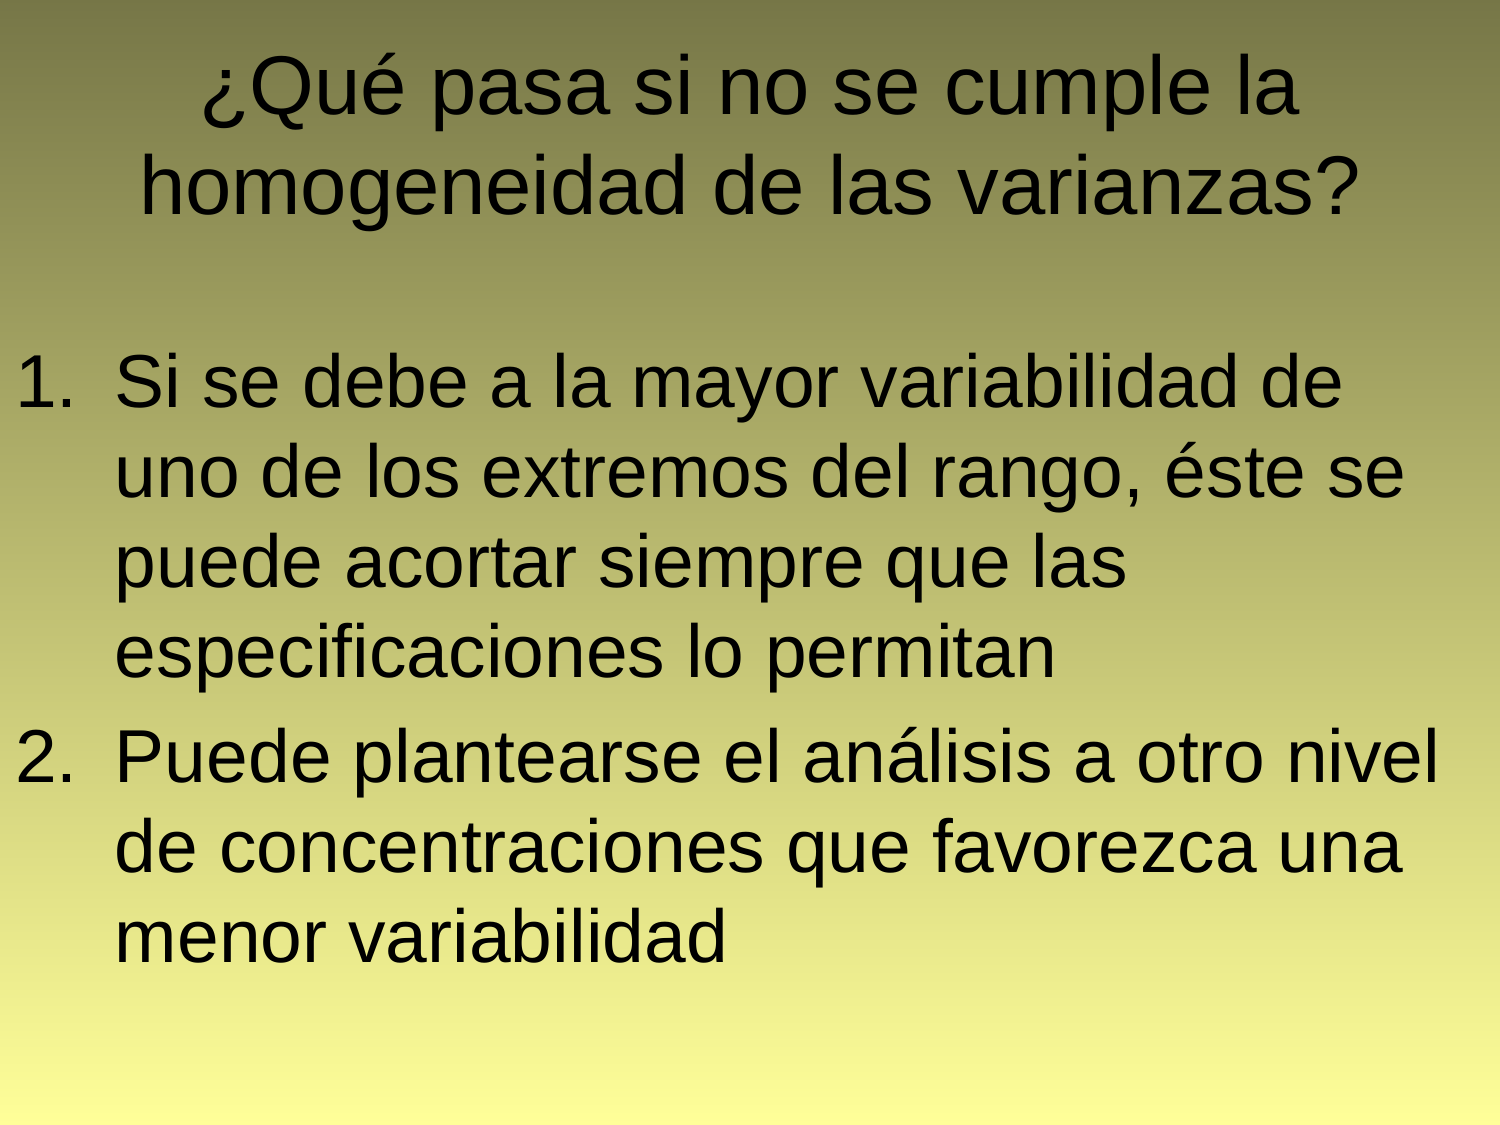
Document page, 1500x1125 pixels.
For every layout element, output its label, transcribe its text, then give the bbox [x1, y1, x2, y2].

list Si se debe a la mayor variabilidad de uno de los extremos del rango, éste se puede acortar siempre que las especificaciones lo permitan Puede plantearse el análisis a otro nivel de concentraciones que favorezca una menor variabilidad [0, 324, 1500, 1125]
title ¿Qué pasa si no se cumple la homogeneidad de las varianzas? [112, 37, 1388, 226]
